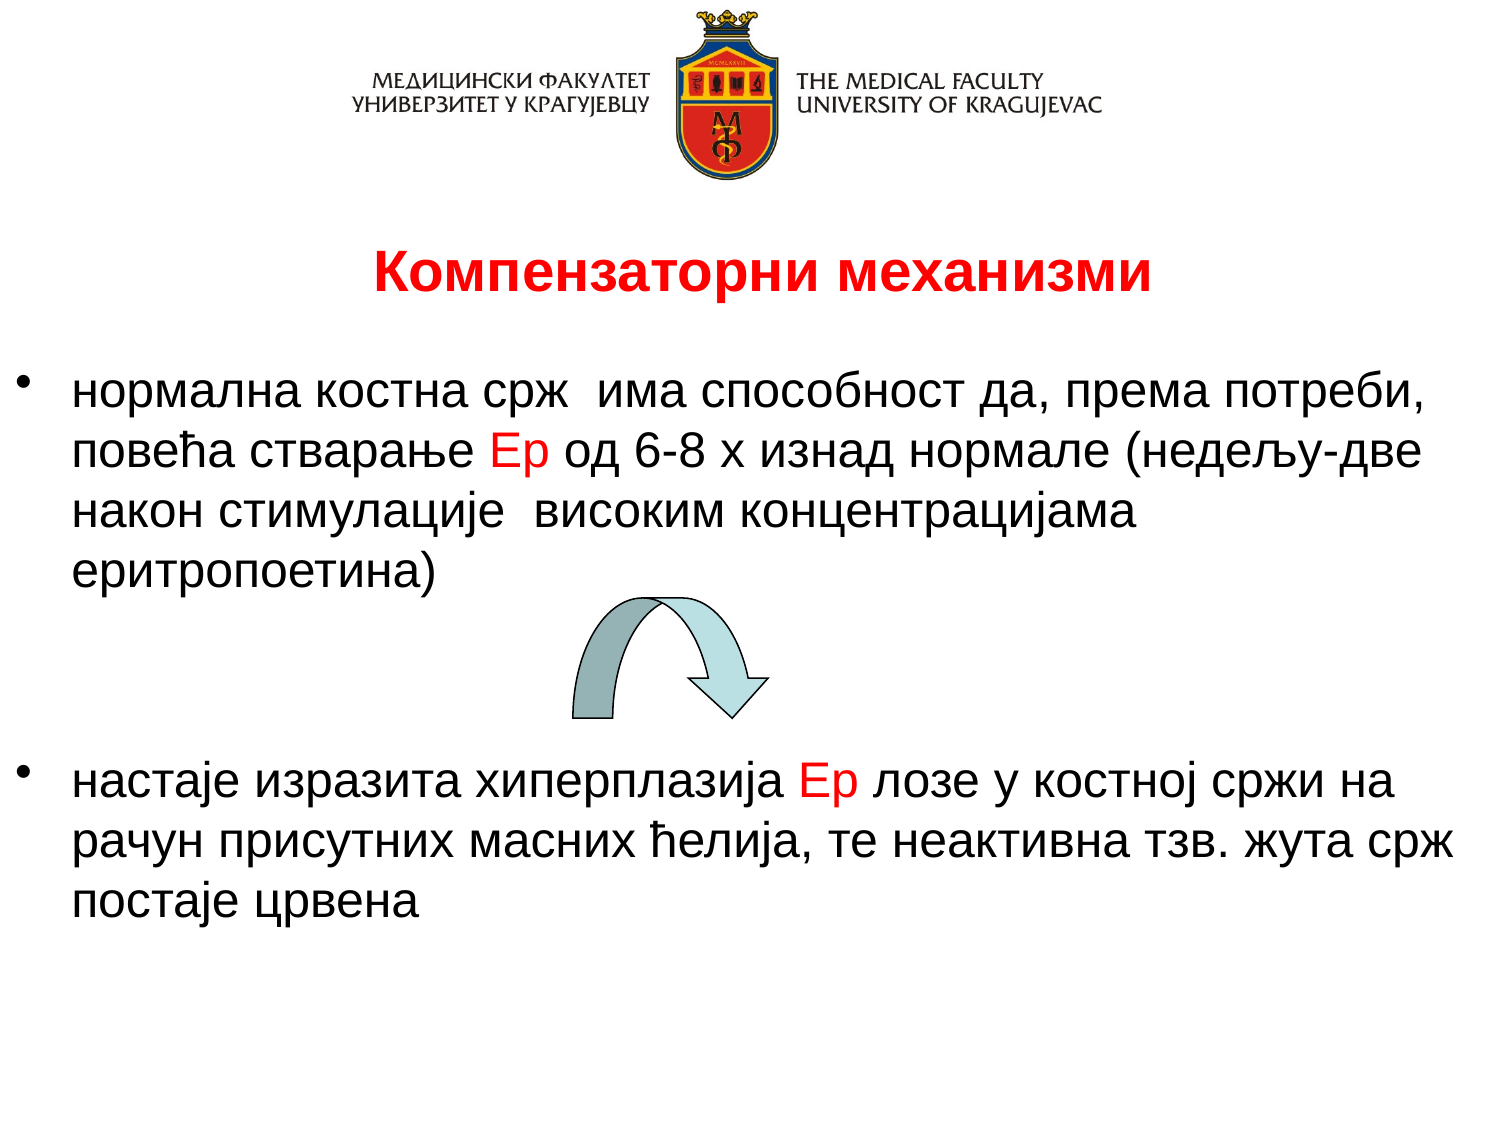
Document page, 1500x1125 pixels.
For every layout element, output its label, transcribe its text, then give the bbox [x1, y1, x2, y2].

text_box [572, 597, 769, 719]
picture [328, 0, 1125, 191]
title Компензаторни механизми [88, 255, 1439, 281]
list нормална костна срж има способност да, према потреби, повећа стварање Ер од 6-8 x изнад нормале (недељу-две након стимулације високим концентрацијама еритропоетина) настаје изразита хиперплазија Ер лозе у костној сржи на рачун присутних масних ћелија, те неактивна тзв. жута срж постаје црвена [0, 349, 1500, 1125]
